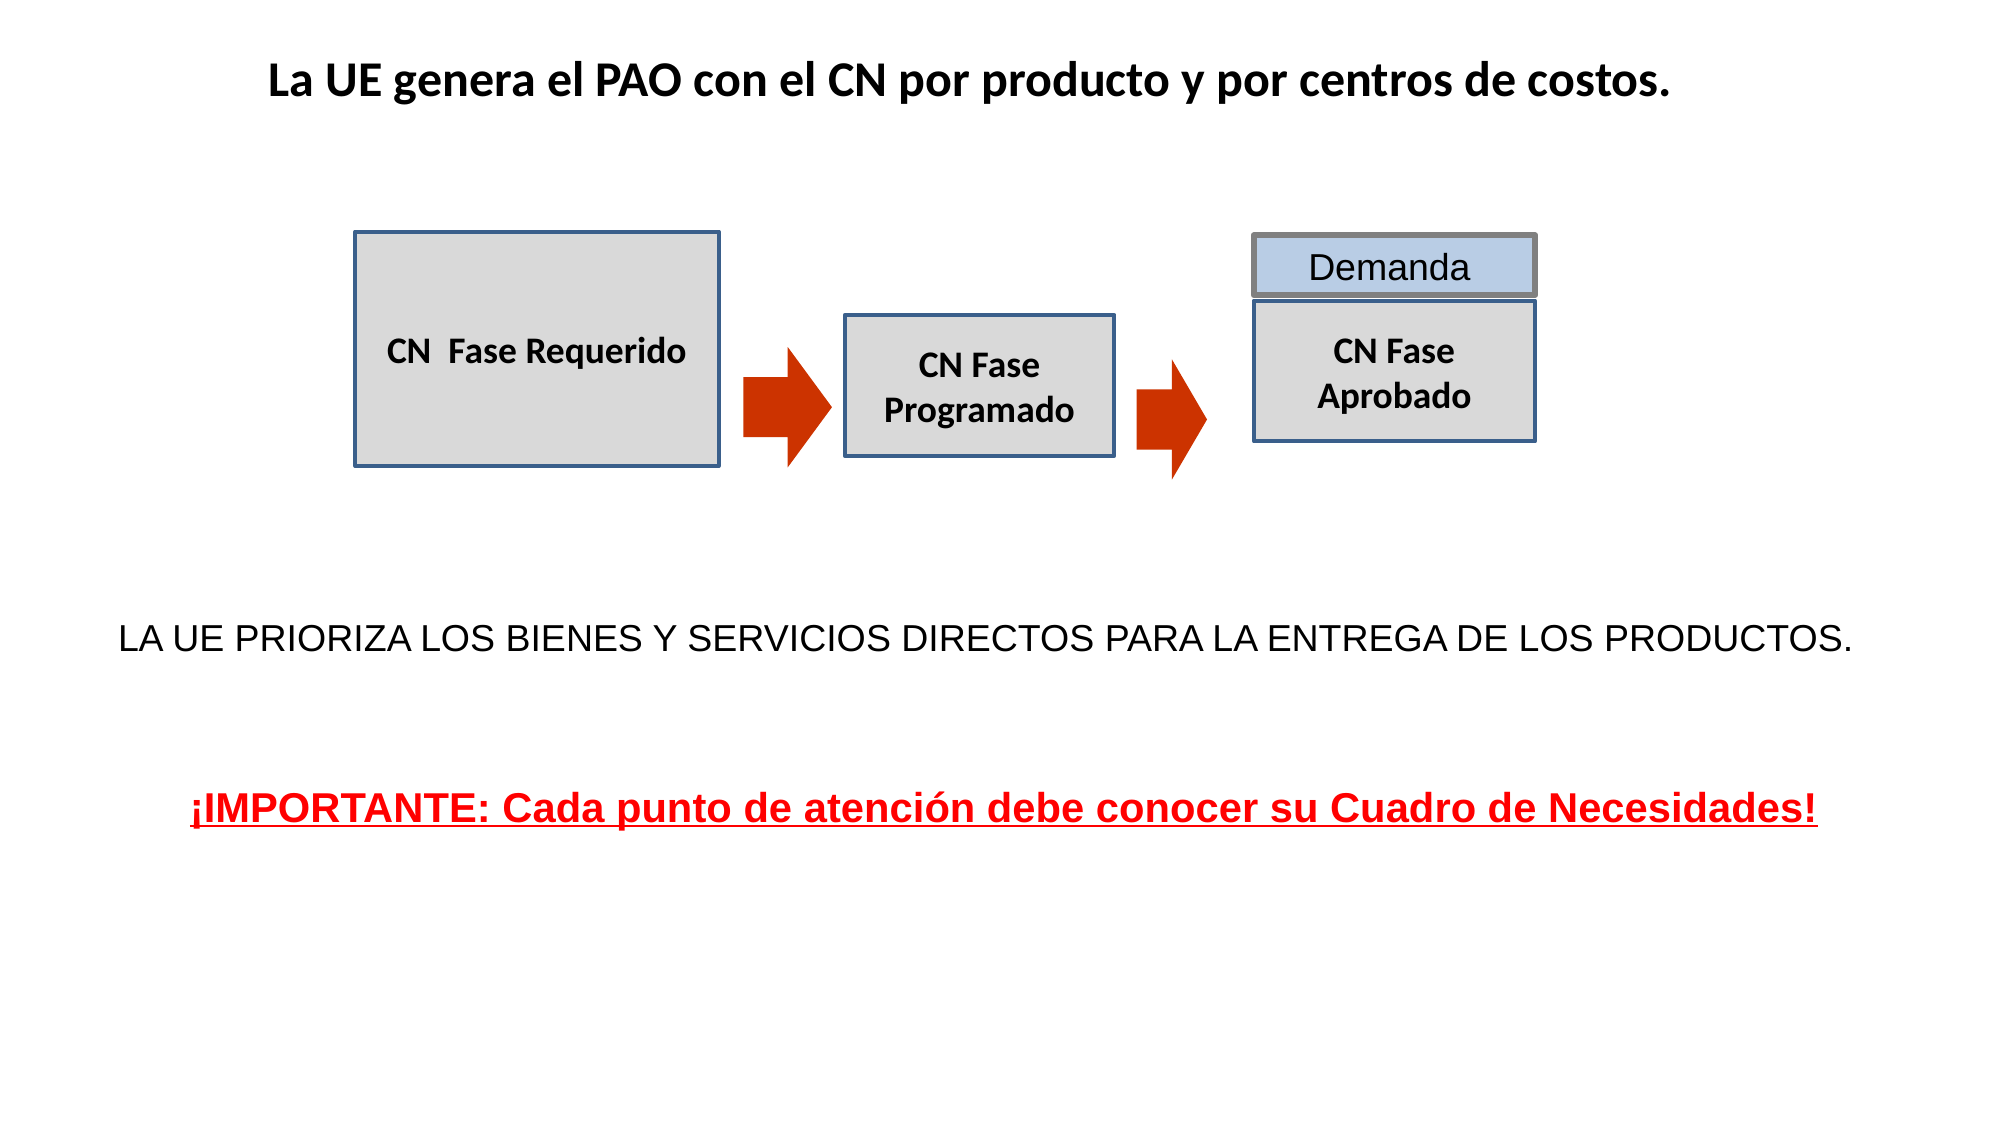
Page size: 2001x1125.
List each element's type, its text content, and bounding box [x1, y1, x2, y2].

text_box ¡IMPORTANTE: Cada punto de atención debe conocer su Cuadro de Necesidades! [175, 773, 1886, 839]
text_box CN Fase Programado [843, 313, 1116, 458]
text_box LA UE PRIORIZA LOS BIENES Y SERVICIOS DIRECTOS PARA LA ENTREGA DE LOS PRODUCTOS. [103, 516, 1954, 667]
text_box CN Fase Requerido [353, 230, 721, 468]
text_box CN Fase Aprobado [1252, 299, 1537, 443]
title La UE genera el PAO con el CN por producto y por centros de costos. [120, 0, 1833, 179]
text_box [743, 347, 832, 468]
text_box [1136, 359, 1208, 480]
text_box Demanda [1253, 235, 1536, 295]
